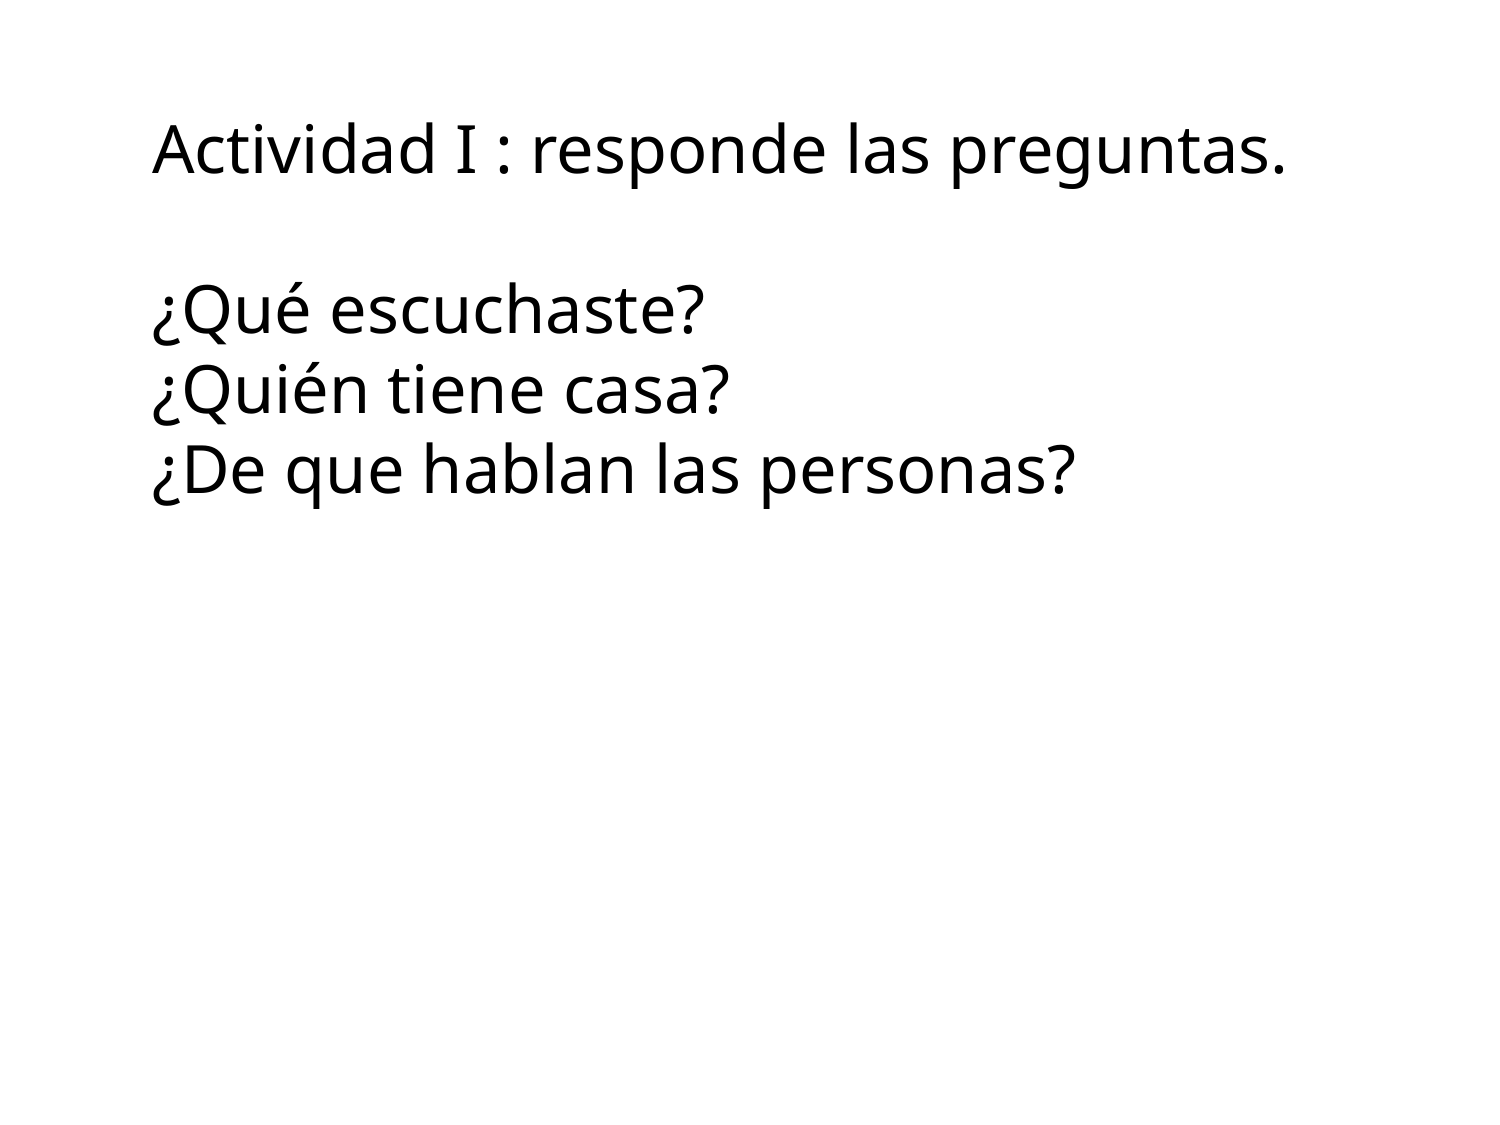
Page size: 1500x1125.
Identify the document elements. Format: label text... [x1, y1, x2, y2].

text_box Actividad I : responde las preguntas. ¿Qué escuchaste? ¿Quién tiene casa? ¿De que hablan las personas? [137, 99, 1325, 755]
